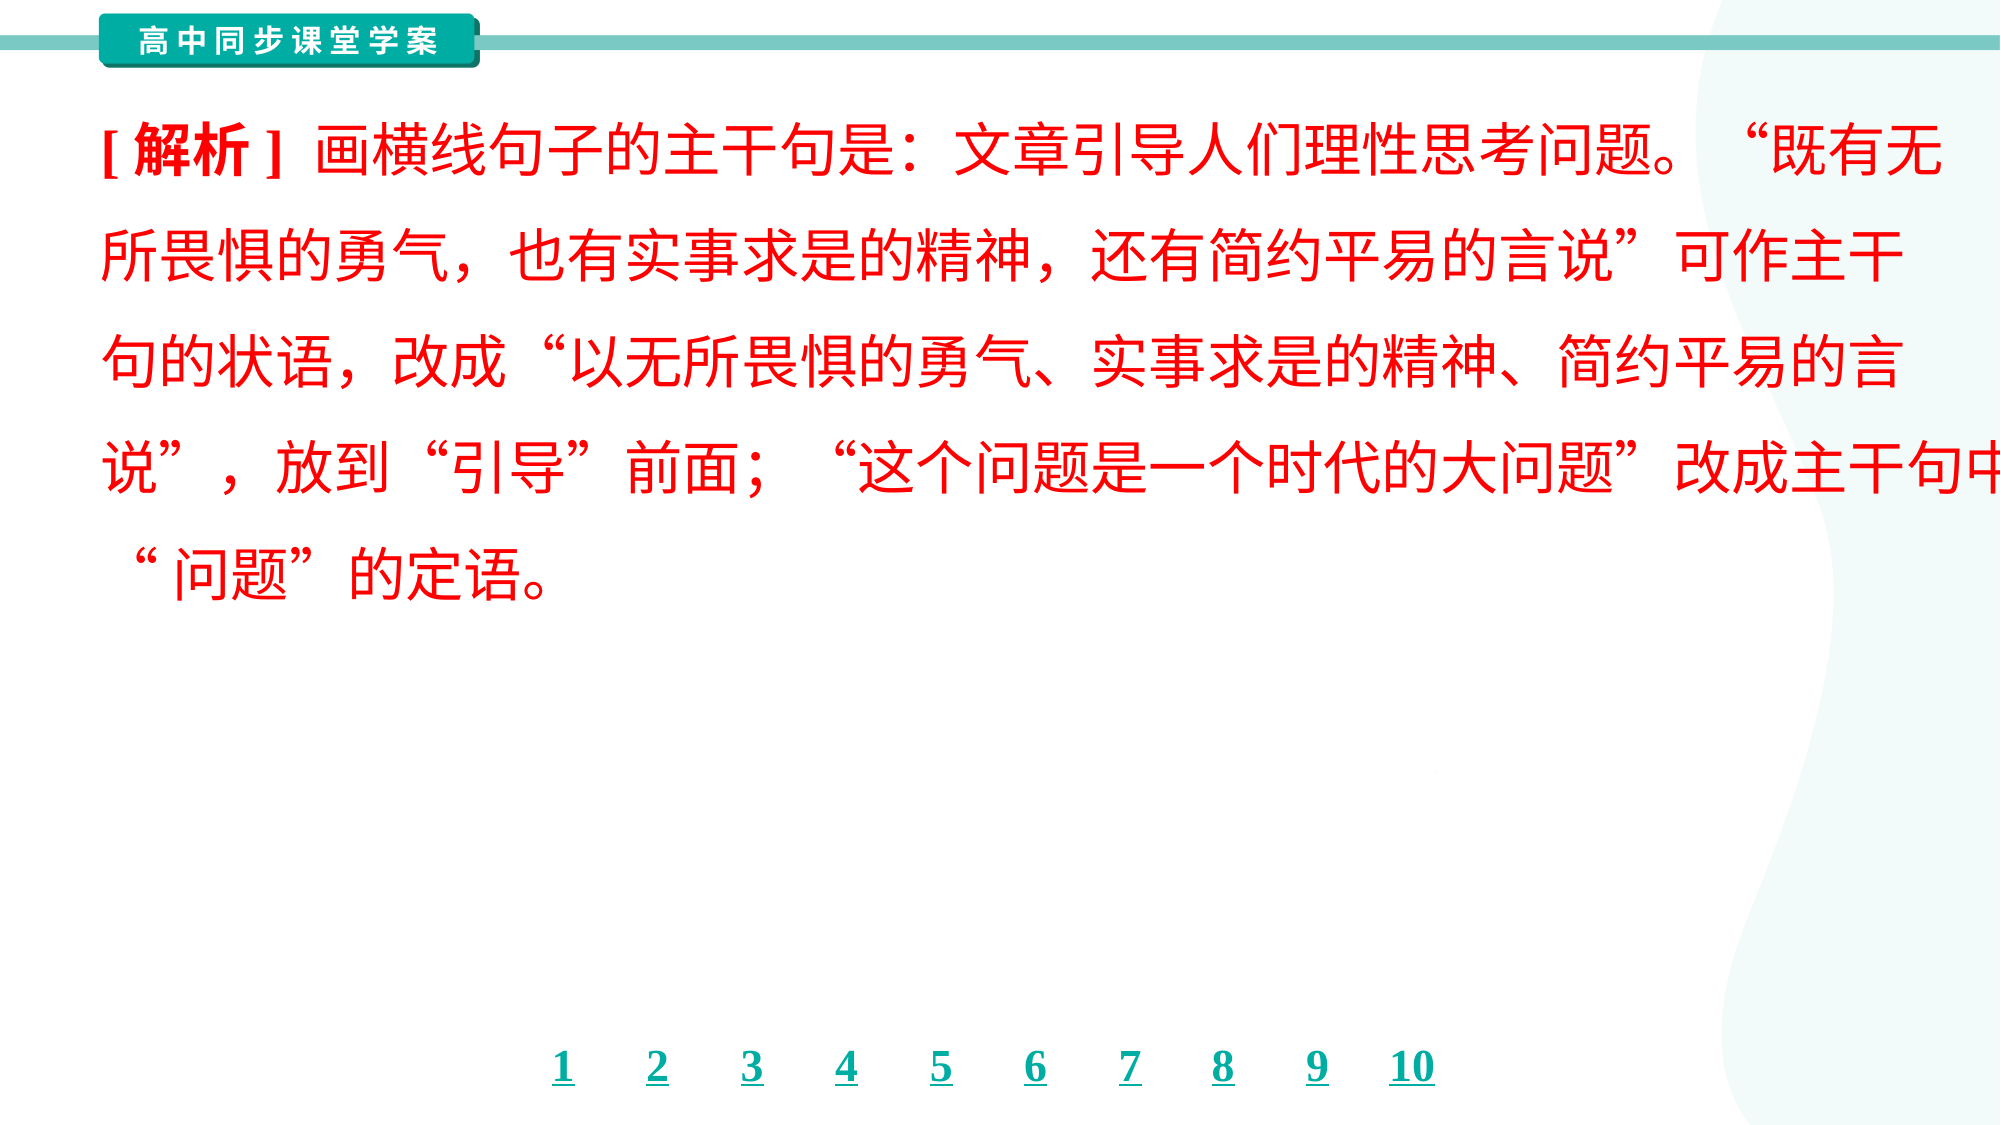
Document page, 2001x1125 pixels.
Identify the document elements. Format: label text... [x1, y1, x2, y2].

text_box [解析] 画横线句子的主干句是：文章引导人们理性思考问题。“既有无 所畏惧的勇气，也有实事求是的精神，还有简约平易的言说”可作主干 句的状语，改成“以无所畏惧的勇气、实事求是的精神、简约平易的言 说”，放到“引导”前面；“这个问题是一个时代的大问题”改成主干句中 “问题”的定语。 [100, 76, 1899, 608]
picture [0, 0, 2000, 1125]
